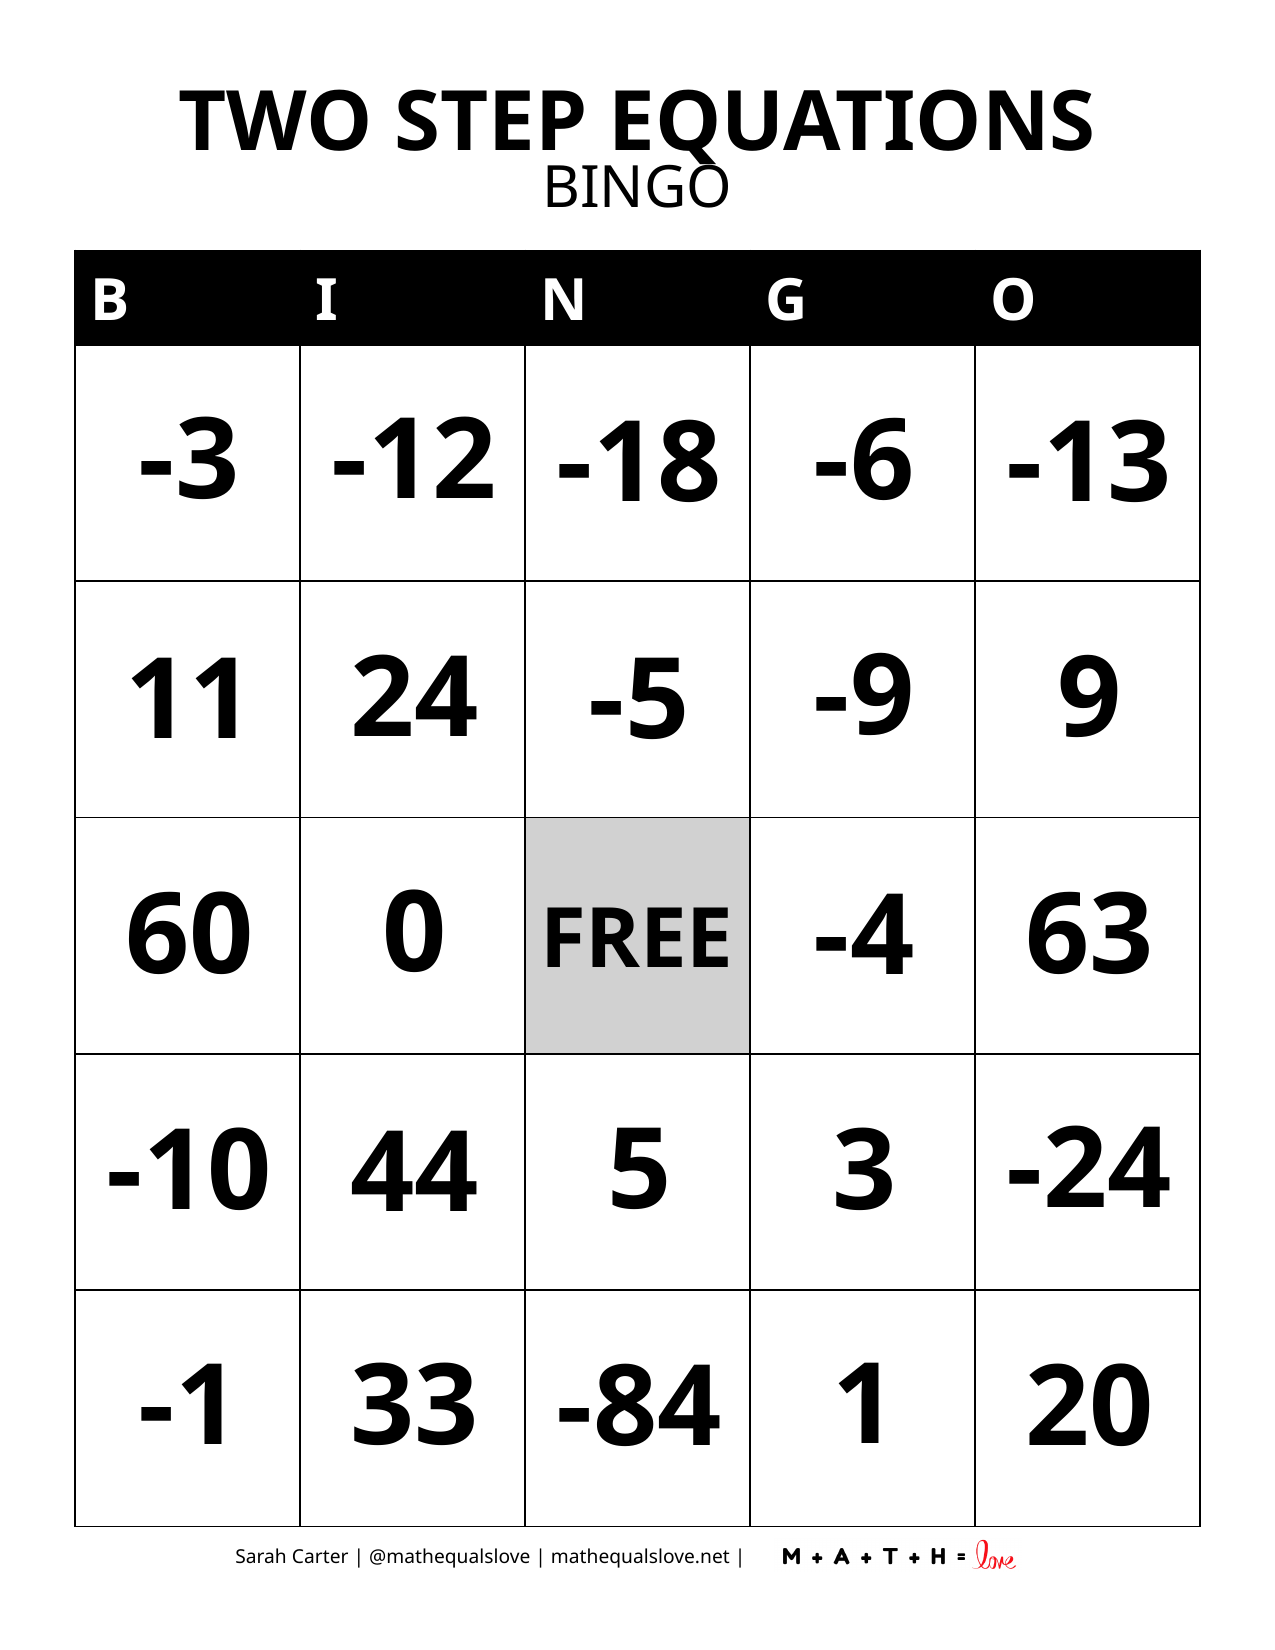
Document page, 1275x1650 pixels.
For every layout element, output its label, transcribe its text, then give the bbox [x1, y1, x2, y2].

table_cell [976, 1186, 1199, 1289]
text_box -18 [525, 432, 753, 480]
table_cell [301, 346, 524, 429]
table_cell [751, 713, 974, 817]
table_cell [751, 1055, 974, 1141]
table_cell [301, 951, 524, 1053]
table_header I [301, 251, 524, 344]
table_cell [976, 346, 1199, 433]
table_cell [976, 1291, 1199, 1376]
table_cell [526, 717, 749, 817]
table_cell [301, 1291, 524, 1375]
table_cell [76, 1055, 299, 1141]
text_box 20 [975, 1376, 1203, 1424]
table_header B [76, 251, 299, 344]
table_cell [751, 478, 974, 580]
table_cell [751, 1189, 974, 1289]
text_box 24 [300, 667, 528, 715]
table_cell [976, 1055, 1199, 1138]
text_box 33 [303, 1375, 528, 1423]
table_cell [76, 953, 299, 1053]
table_cell [976, 818, 1199, 905]
text_box -24 [975, 1138, 1203, 1186]
table_header N [526, 251, 749, 344]
text_box -13 [975, 433, 1203, 481]
table_cell [526, 1424, 749, 1526]
table_header G [751, 251, 974, 344]
table_cell [976, 715, 1199, 817]
table_cell FREE [526, 818, 749, 1053]
table_cell [526, 1291, 749, 1376]
table_cell [76, 1423, 299, 1526]
text_box 63 [975, 905, 1203, 953]
table_cell [526, 582, 749, 669]
table_cell [751, 1422, 974, 1526]
table_cell [76, 1189, 299, 1289]
table_cell [976, 582, 1199, 667]
text_box -3 [75, 429, 300, 477]
text_box -1 [75, 1375, 303, 1423]
table_cell [301, 818, 524, 903]
table_cell [976, 953, 1199, 1053]
text_box TWO STEP EQUATIONS [74, 59, 1200, 175]
text_box -10 [75, 1141, 303, 1189]
table_cell [301, 1055, 524, 1142]
text_box 1 [750, 1374, 978, 1422]
table_cell [301, 715, 524, 817]
table_cell [76, 582, 299, 669]
table_cell [301, 1190, 524, 1289]
text_box 3 [750, 1141, 978, 1189]
table_cell [976, 1424, 1199, 1526]
table_cell [751, 954, 974, 1053]
text_box 60 [75, 905, 303, 953]
table_cell [751, 1291, 974, 1374]
table_cell [526, 1187, 749, 1289]
table_cell [751, 818, 974, 906]
table_cell [76, 477, 299, 580]
table_header O [976, 251, 1199, 344]
text_box -4 [750, 906, 978, 954]
table_cell [76, 1291, 299, 1375]
text_box 44 [300, 1142, 528, 1190]
text_box 0 [300, 903, 528, 951]
table_cell [526, 1055, 749, 1139]
text_box -9 [750, 665, 978, 713]
table_cell [76, 346, 299, 429]
table_cell [526, 346, 749, 432]
table_cell [751, 582, 974, 665]
text_box 9 [975, 667, 1203, 715]
table_cell [301, 582, 524, 667]
text_box 5 [525, 1139, 753, 1187]
table_cell [751, 346, 974, 430]
text_box BINGO [74, 175, 1200, 226]
table_cell [301, 477, 524, 580]
text_box -5 [525, 669, 753, 717]
table_cell [76, 717, 299, 817]
table_cell [76, 818, 299, 905]
text_box -84 [525, 1376, 753, 1424]
table_cell [301, 1423, 524, 1526]
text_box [220, 1535, 1055, 1576]
text_box -6 [750, 430, 978, 478]
text_box -12 [300, 429, 528, 477]
table_cell [526, 480, 749, 580]
text_box 11 [75, 669, 303, 717]
table_cell [976, 481, 1199, 580]
